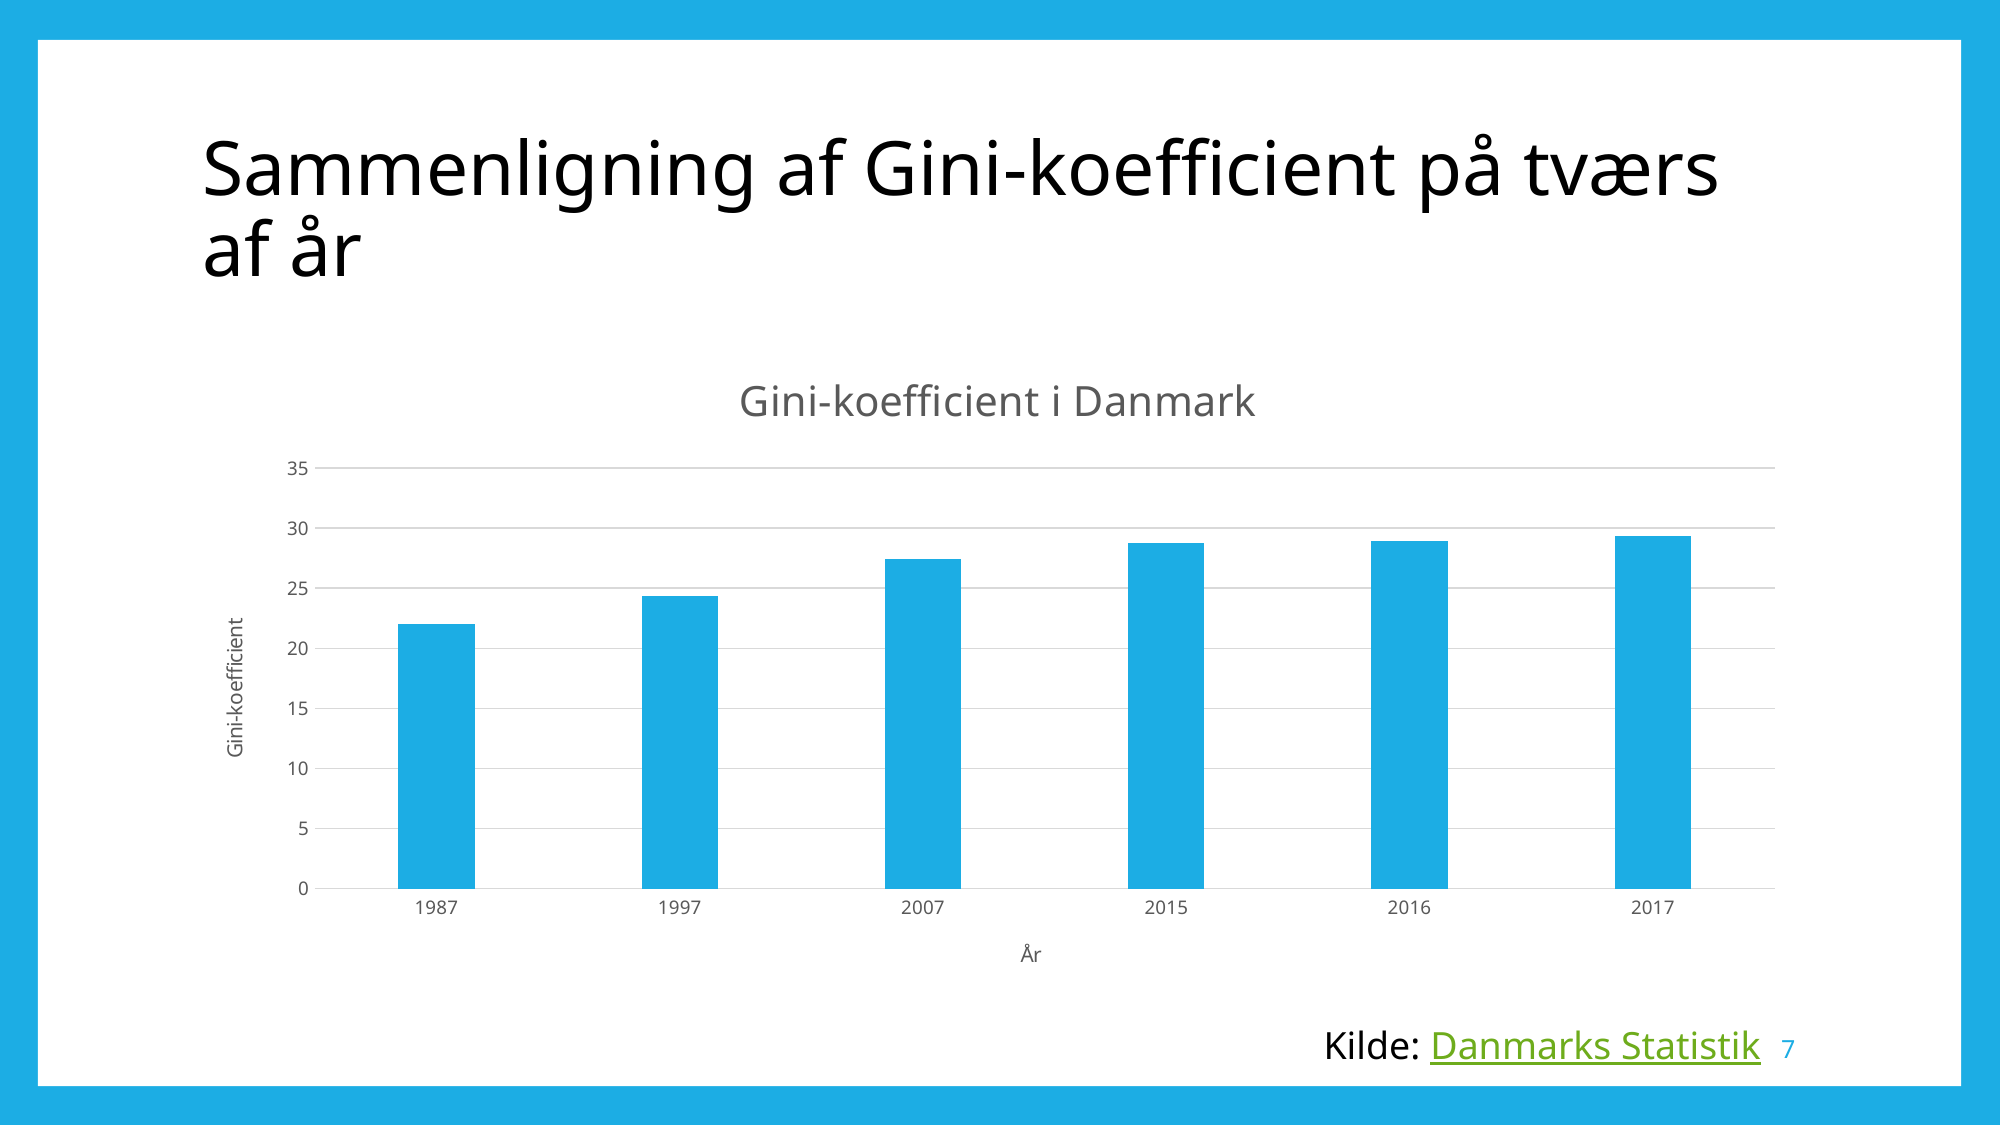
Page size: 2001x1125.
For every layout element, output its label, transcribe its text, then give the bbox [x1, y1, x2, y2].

chart [187, 337, 1808, 1001]
title Sammenligning af Gini-koefficient på tværs af år [187, 99, 1808, 323]
text_box Kilde: Danmarks Statistik [1308, 1014, 1834, 1081]
